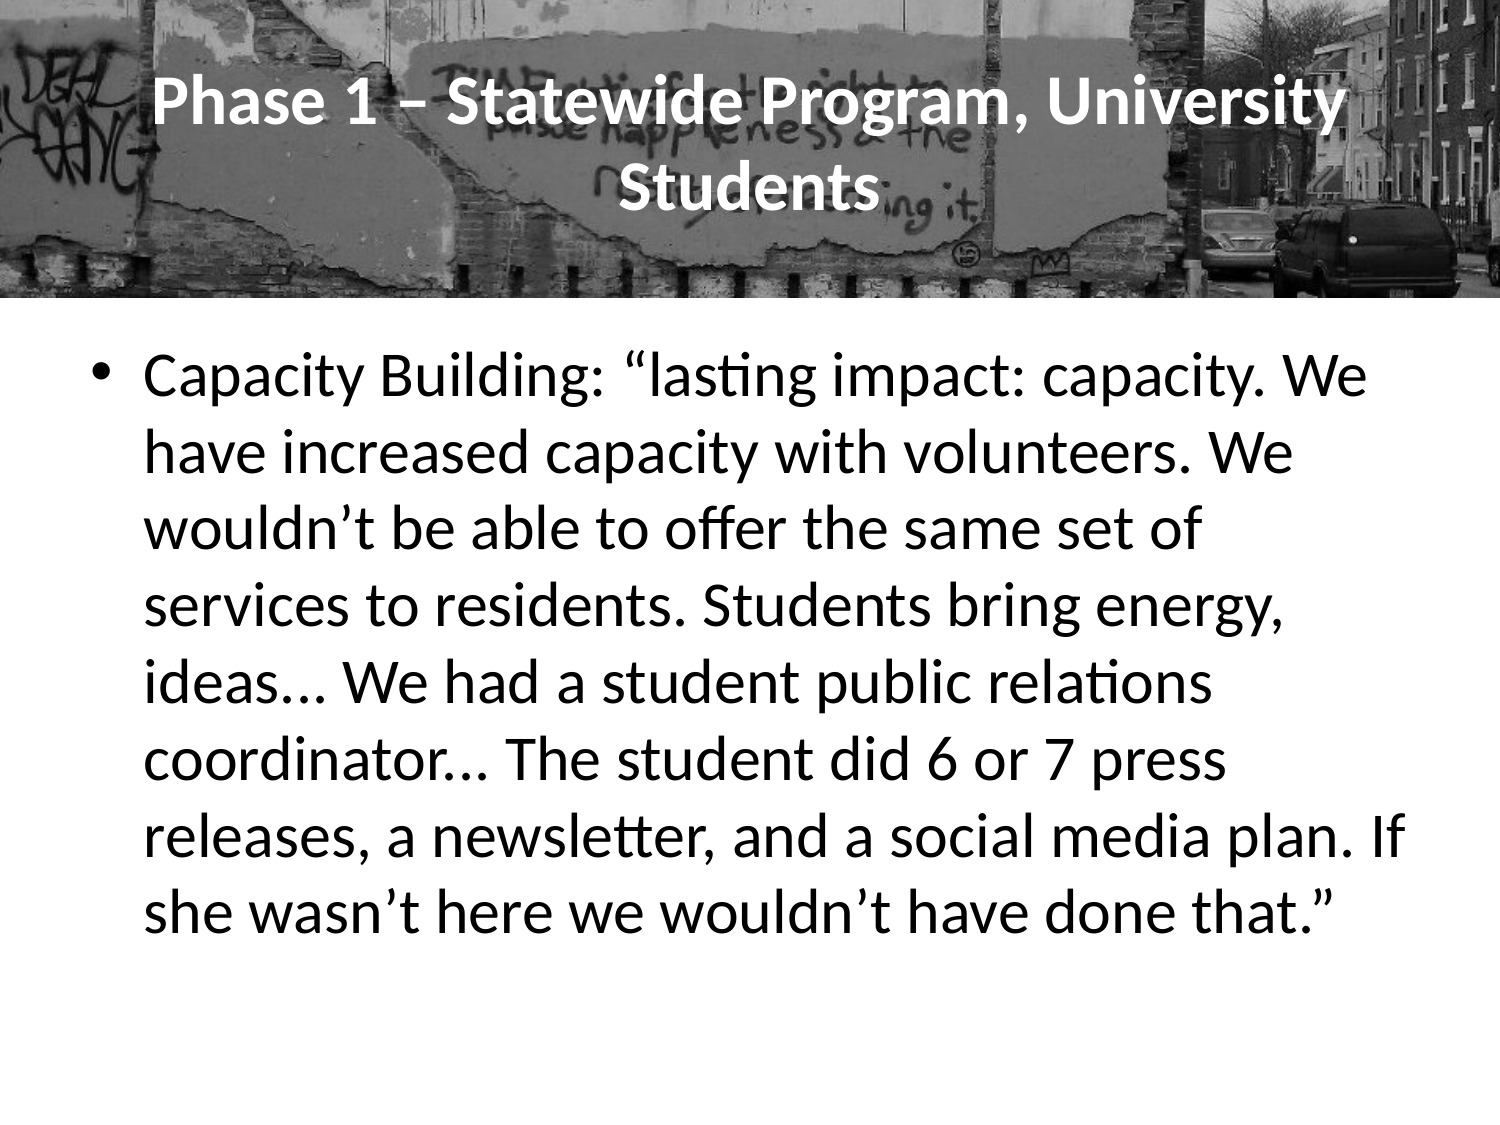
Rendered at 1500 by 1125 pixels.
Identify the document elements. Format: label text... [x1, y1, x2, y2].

list Capacity Building: “lasting impact: capacity. We have increased capacity with volunteers. We wouldn’t be able to offer the same set of services to residents. Students bring energy, ideas... We had a student public relations coordinator... The student did 6 or 7 press releases, a newsletter, and a social media plan. If she wasn’t here we wouldn’t have done that.” [75, 324, 1425, 1005]
picture [0, 0, 1500, 299]
